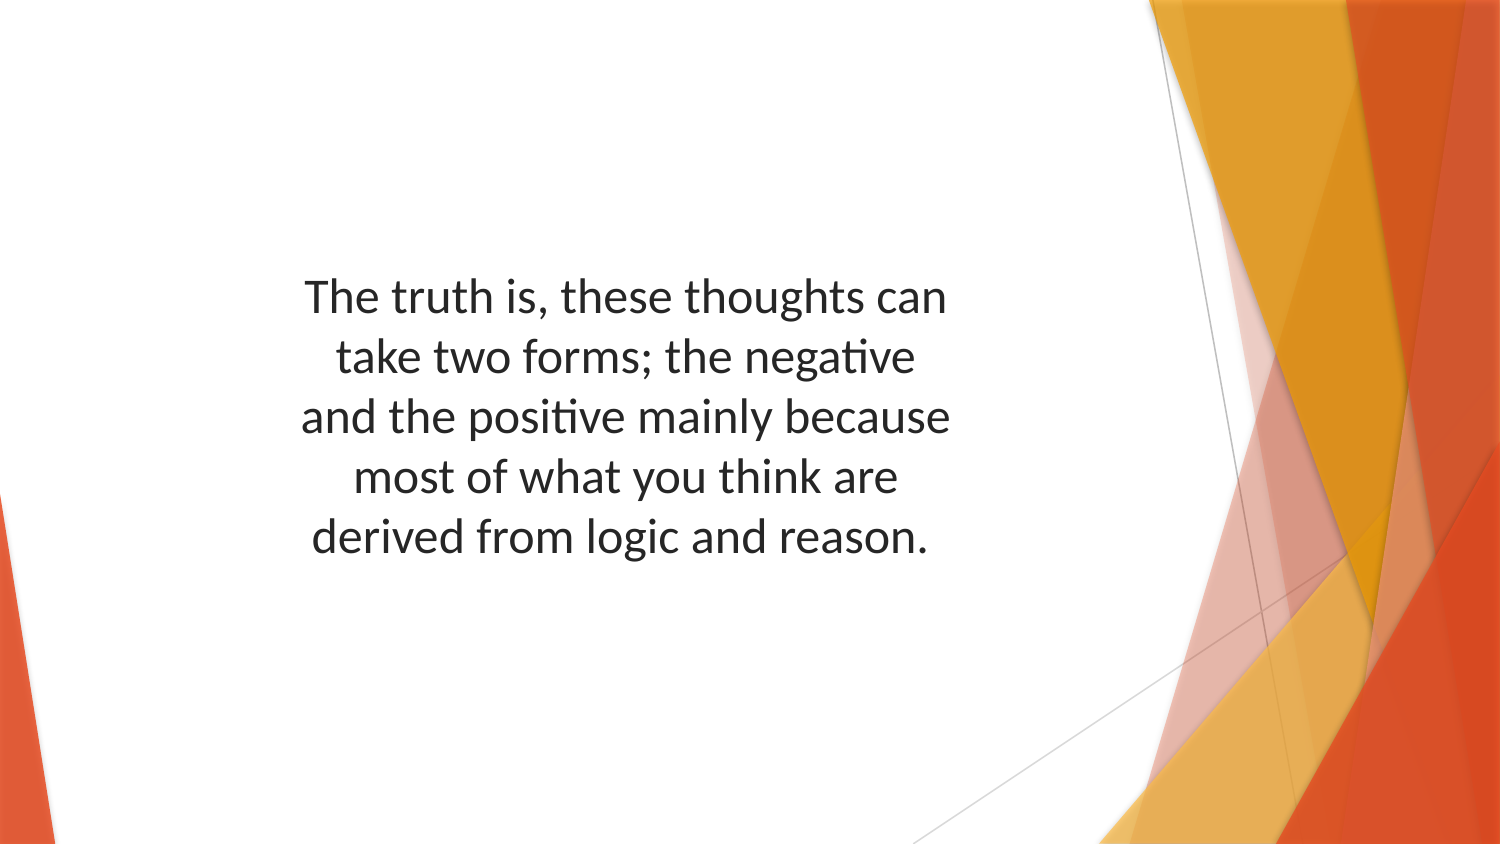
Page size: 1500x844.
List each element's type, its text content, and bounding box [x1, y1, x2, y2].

list The truth is, these thoughts can take two forms; the negative and the positive mainly because most of what you think are derived from logic and reason. [277, 256, 975, 729]
